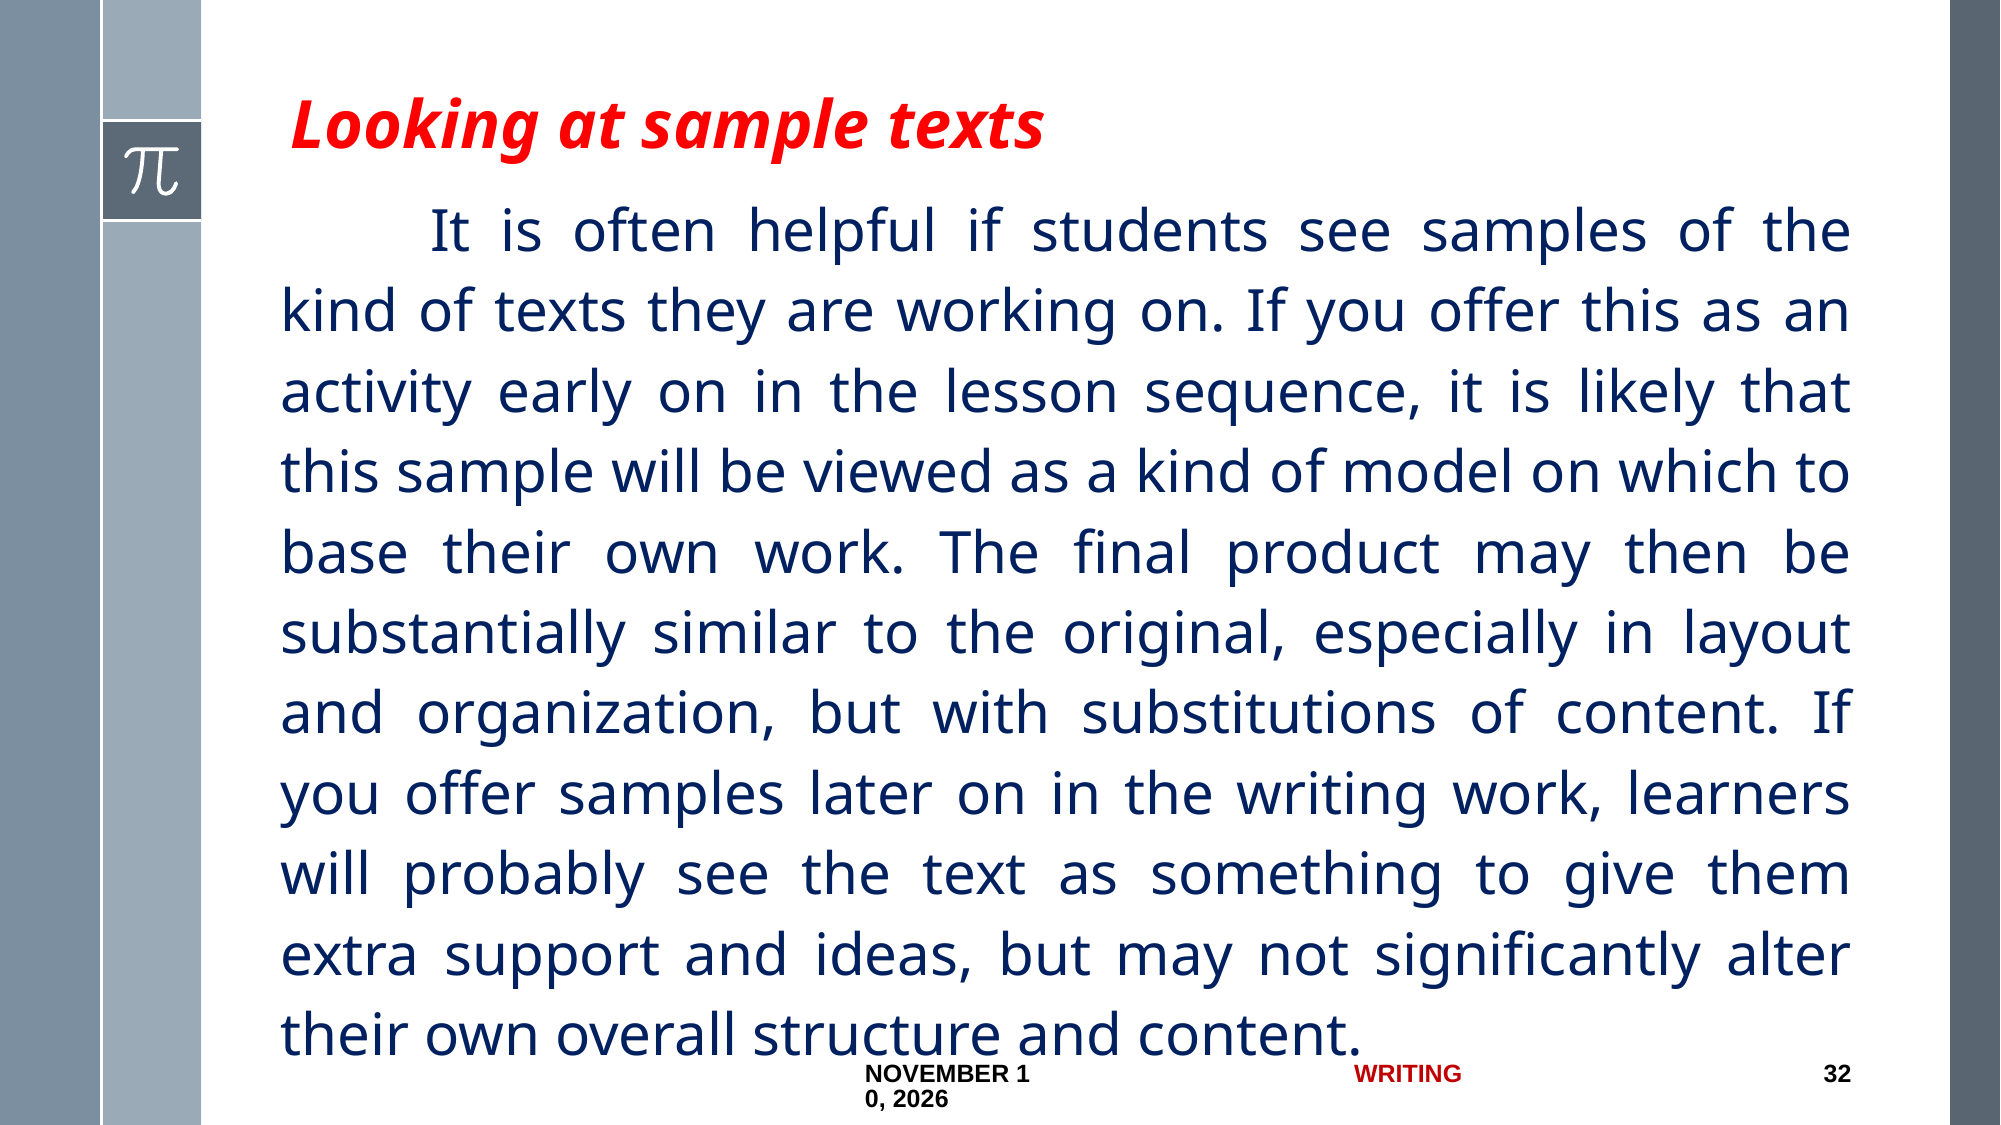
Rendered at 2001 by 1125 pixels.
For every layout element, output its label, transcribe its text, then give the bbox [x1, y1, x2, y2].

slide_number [849, 1042, 1050, 1103]
footer Writing [1082, 1042, 1735, 1103]
slide_number 32 [1766, 1042, 1867, 1103]
text_box Looking at sample texts It is often helpful if students see samples of the kind of texts they are working on. If you offer this as an activity early on in the lesson sequence, it is likely that this sample will be viewed as a kind of model on which to base their own work. The final product may then be substantially similar to the original, especially in layout and organization, but with substitutions of content. If you offer samples later on in the writing work, learners will probably see the text as something to give them extra support and ideas, but may not significantly alter their own overall structure and content. [265, 62, 1867, 1075]
